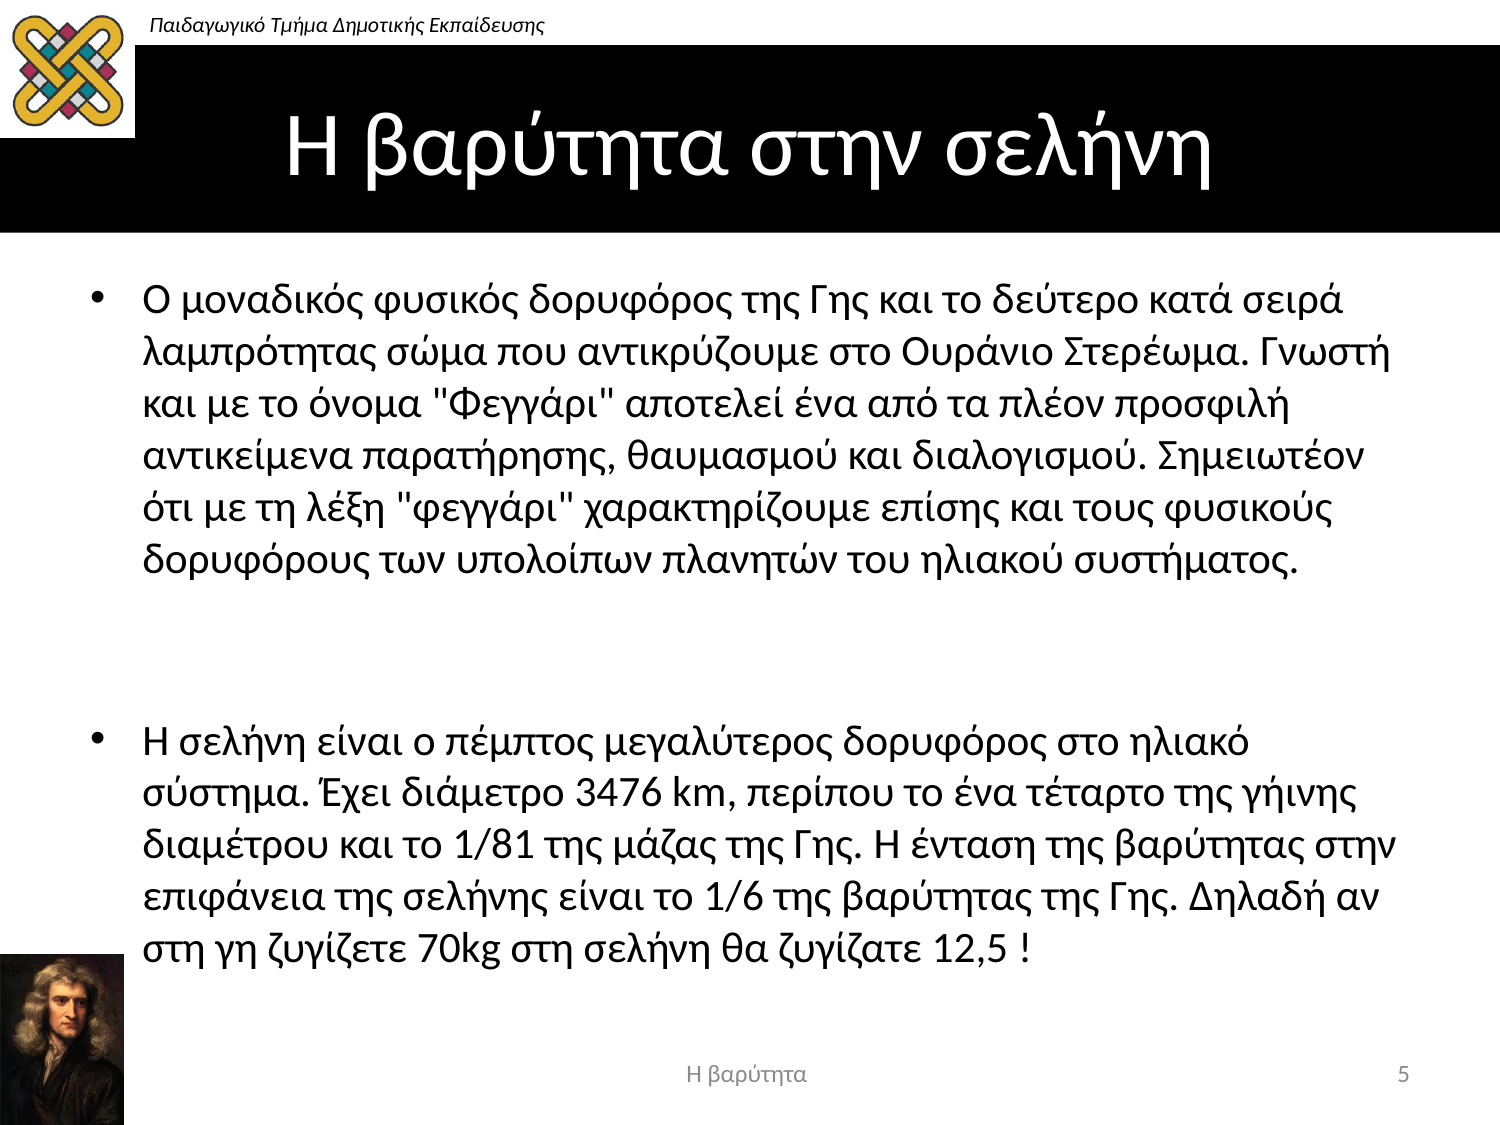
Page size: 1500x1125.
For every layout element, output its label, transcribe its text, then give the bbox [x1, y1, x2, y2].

title Η βαρύτητα στην σελήνη [0, 45, 1500, 233]
text_box Παιδαγωγικό Τμήμα Δημοτικής Εκπαίδευσης [136, 3, 880, 45]
footer Η βαρύτητα [512, 1042, 988, 1103]
slide_number 5 [1074, 1042, 1425, 1103]
list Ο μοναδικός φυσικός δορυφόρος της Γης και το δεύτερο κατά σειρά λαμπρότητας σώμα που αντικρύζουμε στο Ουράνιο Στερέωμα. Γνωστή και με το όνομα "Φεγγάρι" αποτελεί ένα από τα πλέον προσφιλή αντικείμενα παρατήρησης, θαυμασμού και διαλογισμού. Σημειωτέον ότι με τη λέξη "φεγγάρι" χαρακτηρίζουμε επίσης και τους φυσικούς δορυφόρους των υπολοίπων πλανητών του ηλιακού συστήματος. H σελήνη είναι ο πέμπτος μεγαλύτερος δορυφόρος στο ηλιακό σύστημα. Έχει διάμετρο 3476 km, περίπου το ένα τέταρτο της γήινης διαμέτρου και το 1/81 της μάζας της Γης. Η ένταση της βαρύτητας στην επιφάνεια της σελήνης είναι το 1/6 της βαρύτητας της Γης. Δηλαδή αν στη γη ζυγίζετε 70kg στη σελήνη θα ζυγίζατε 12,5 ! [75, 262, 1425, 1005]
picture [0, 954, 125, 1125]
picture [0, 3, 135, 138]
